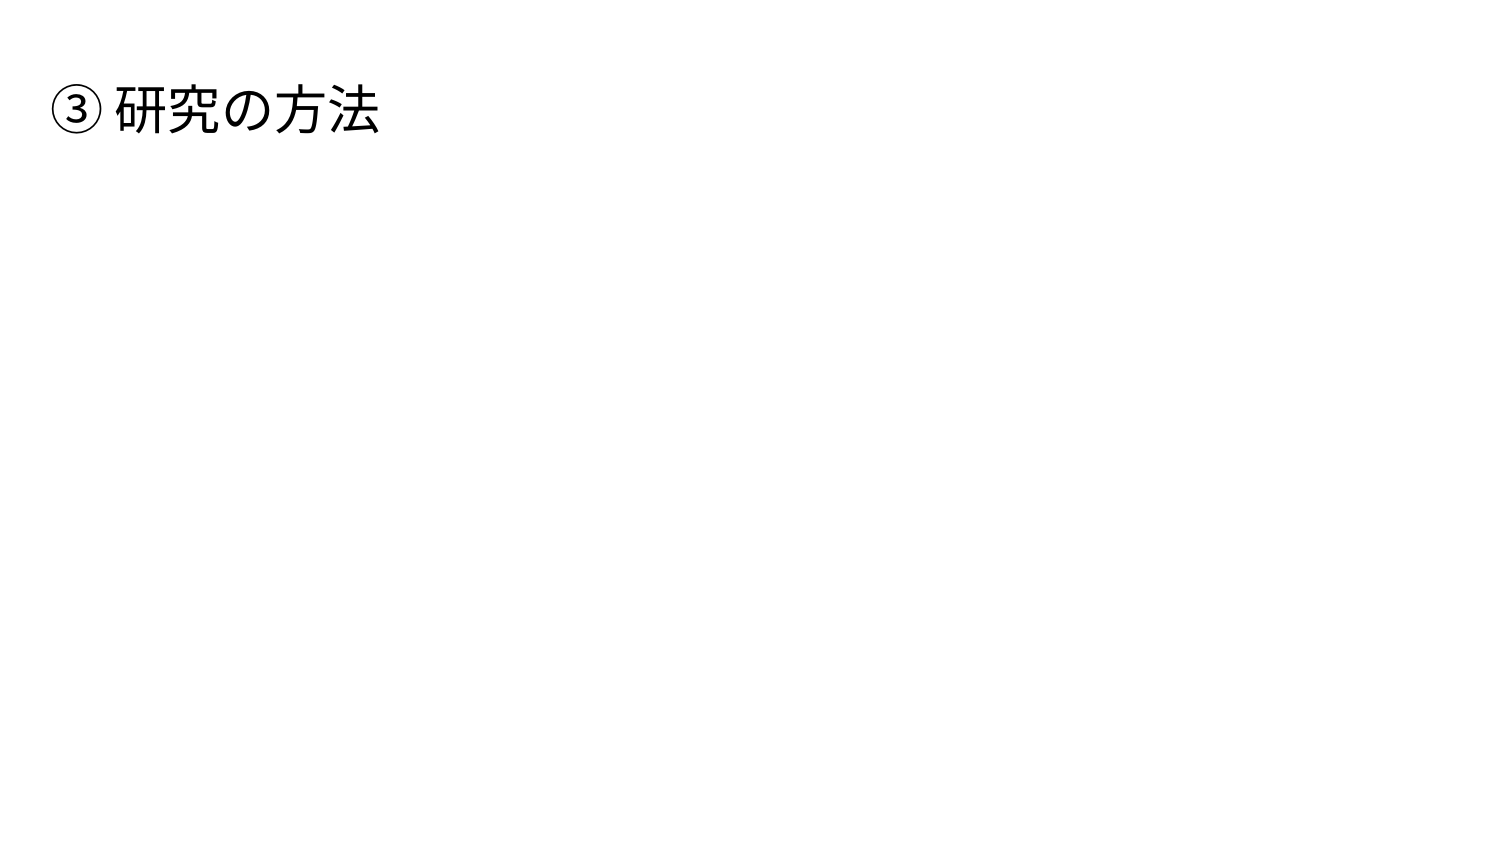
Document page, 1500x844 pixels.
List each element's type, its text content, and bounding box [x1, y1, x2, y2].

title ③研究の方法 [35, 61, 1434, 156]
